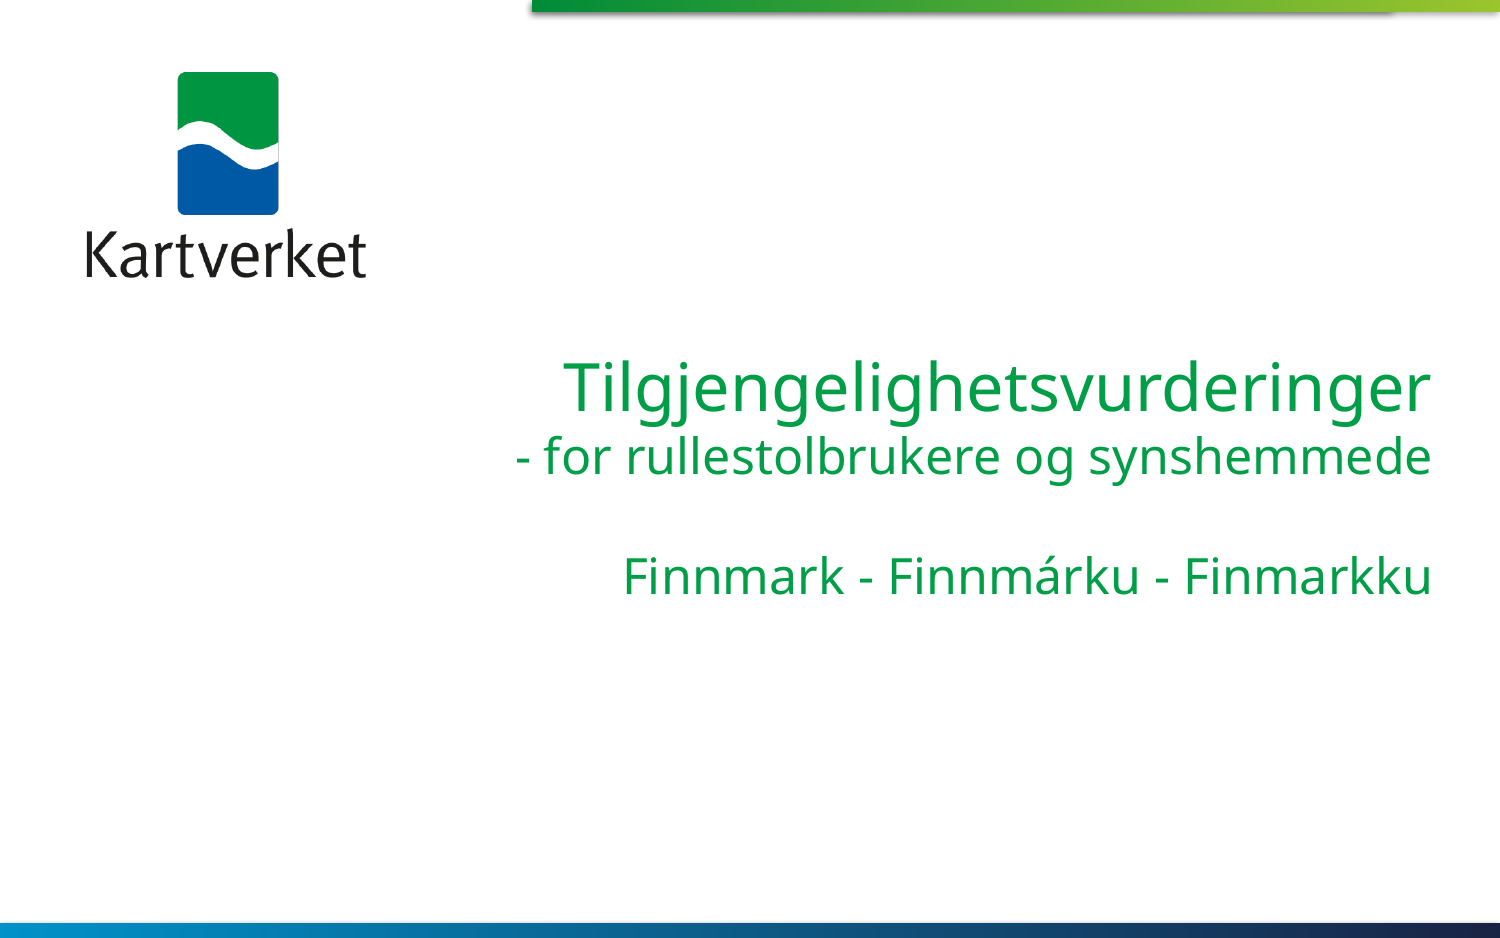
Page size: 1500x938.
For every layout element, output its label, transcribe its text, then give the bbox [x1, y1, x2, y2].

text_box Tilgjengelighetsvurderinger - for rullestolbrukere og synshemmede Finnmark - Finnmárku - Finmarkku [66, 337, 1449, 613]
